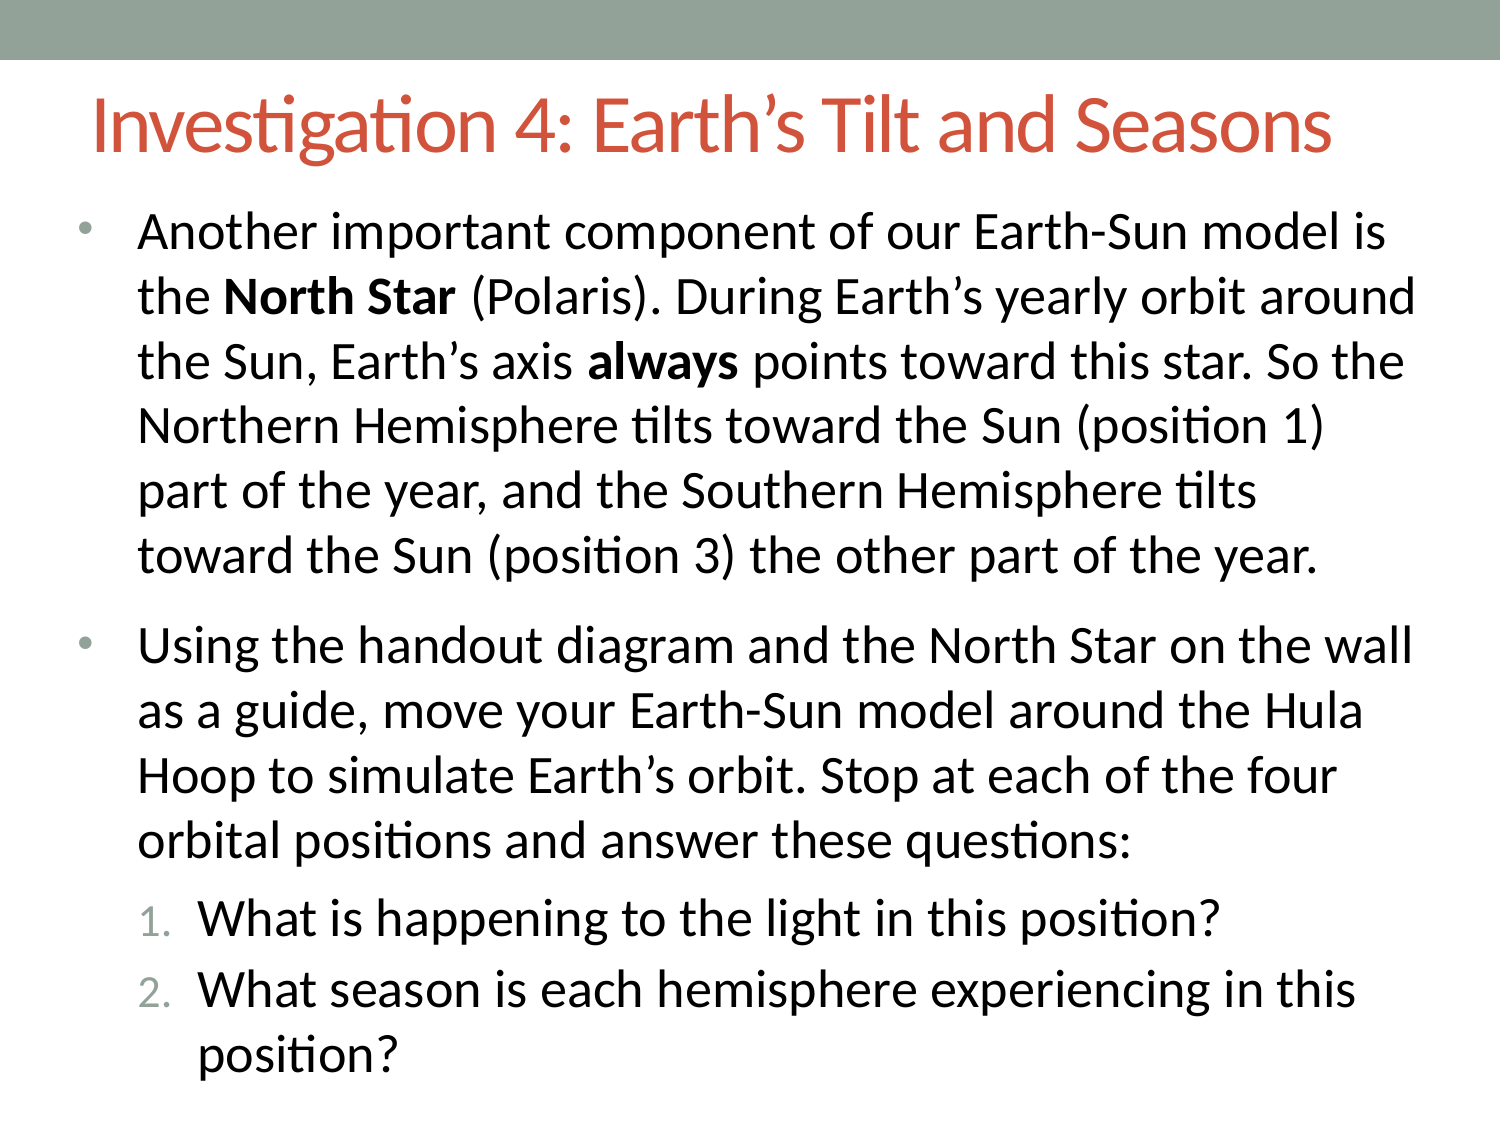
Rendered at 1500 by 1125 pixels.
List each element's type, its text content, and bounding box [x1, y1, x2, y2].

title Investigation 4: Earth’s Tilt and Seasons [75, 62, 1400, 175]
list Another important component of our Earth-Sun model is the North Star (Polaris). During Earth’s yearly orbit around the Sun, Earth’s axis always points toward this star. So the Northern Hemisphere tilts toward the Sun (position 1) part of the year, and the Southern Hemisphere tilts toward the Sun (position 3) the other part of the year. Using the handout diagram and the North Star on the wall as a guide, move your Earth-Sun model around the Hula Hoop to simulate Earth’s orbit. Stop at each of the four orbital positions and answer these questions: What is happening to the light in this position? What season is each hemisphere experiencing in this position? [62, 187, 1450, 1088]
